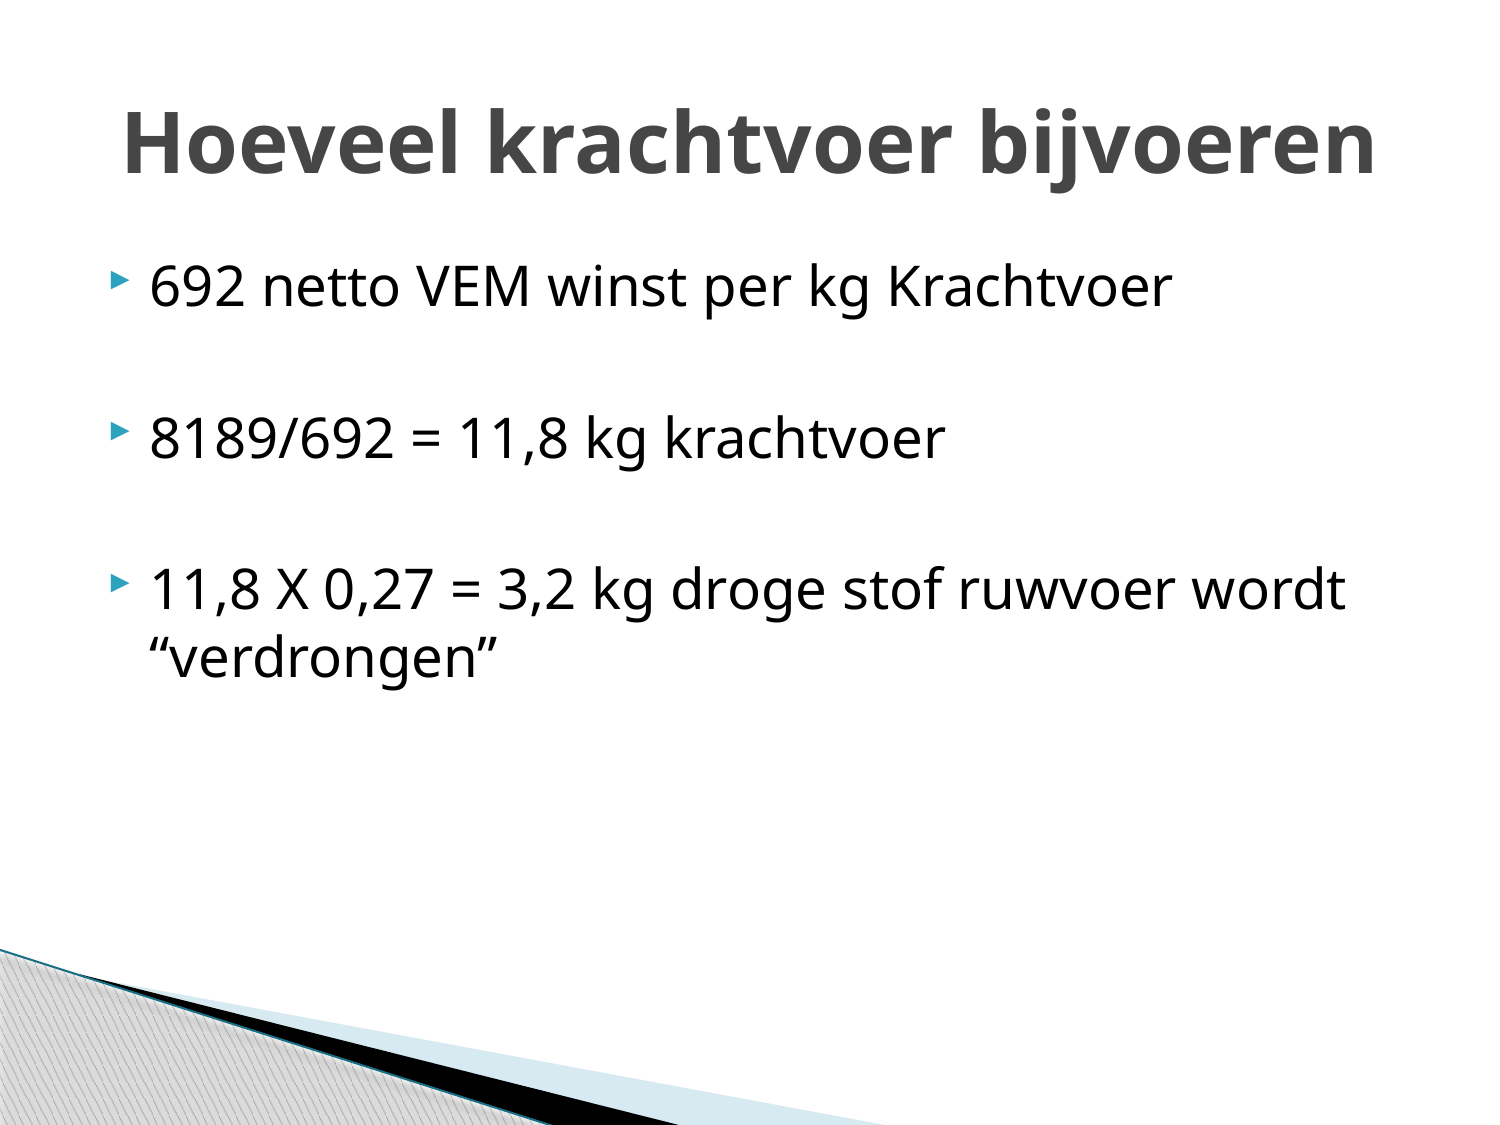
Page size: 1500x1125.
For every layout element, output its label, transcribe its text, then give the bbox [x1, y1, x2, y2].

title Hoeveel krachtvoer bijvoeren [75, 45, 1425, 233]
list 692 netto VEM winst per kg Krachtvoer 8189/692 = 11,8 kg krachtvoer 11,8 X 0,27 = 3,2 kg droge stof ruwvoer wordt “verdrongen” [75, 243, 1425, 986]
